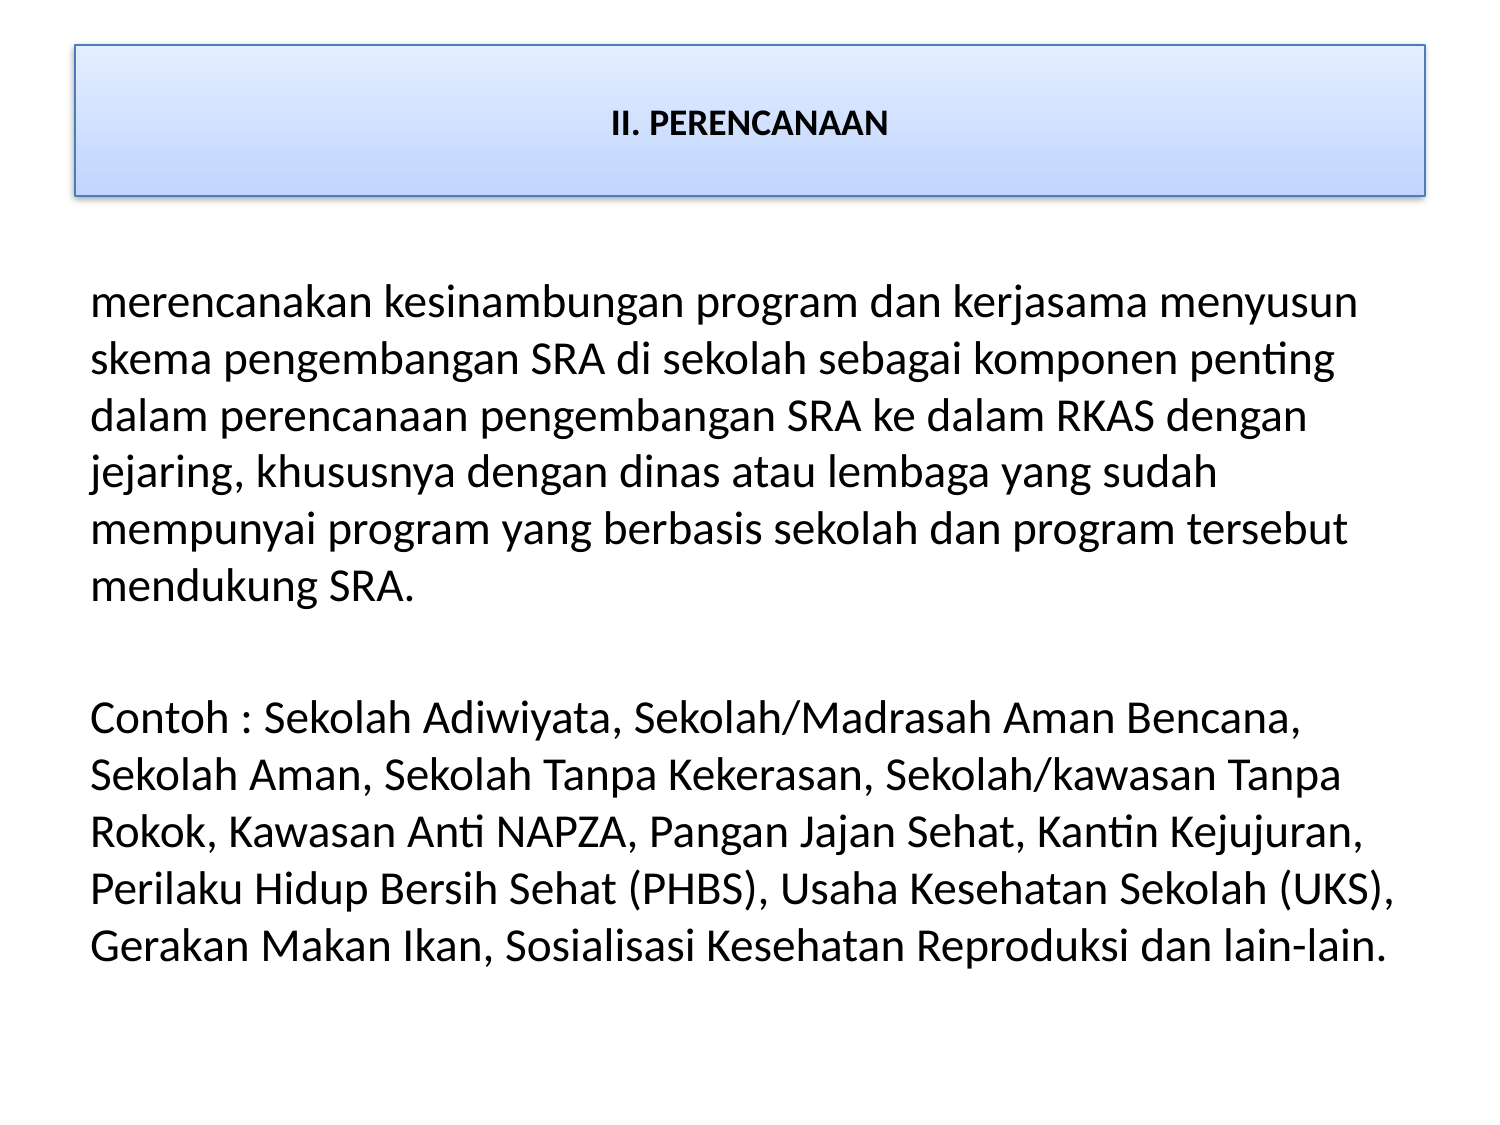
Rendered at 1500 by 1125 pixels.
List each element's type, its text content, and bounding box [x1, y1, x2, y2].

title II. PERENCANAAN [74, 44, 1426, 197]
list merencanakan kesinambungan program dan kerjasama menyusun skema pengembangan SRA di sekolah sebagai komponen penting dalam perencanaan pengembangan SRA ke dalam RKAS dengan jejaring, khususnya dengan dinas atau lembaga yang sudah mempunyai program yang berbasis sekolah dan program tersebut mendukung SRA. Contoh : Sekolah Adiwiyata, Sekolah/Madrasah Aman Bencana, Sekolah Aman, Sekolah Tanpa Kekerasan, Sekolah/kawasan Tanpa Rokok, Kawasan Anti NAPZA, Pangan Jajan Sehat, Kantin Kejujuran, Perilaku Hidup Bersih Sehat (PHBS), Usaha Kesehatan Sekolah (UKS), Gerakan Makan Ikan, Sosialisasi Kesehatan Reproduksi dan lain-lain. [75, 262, 1425, 1005]
